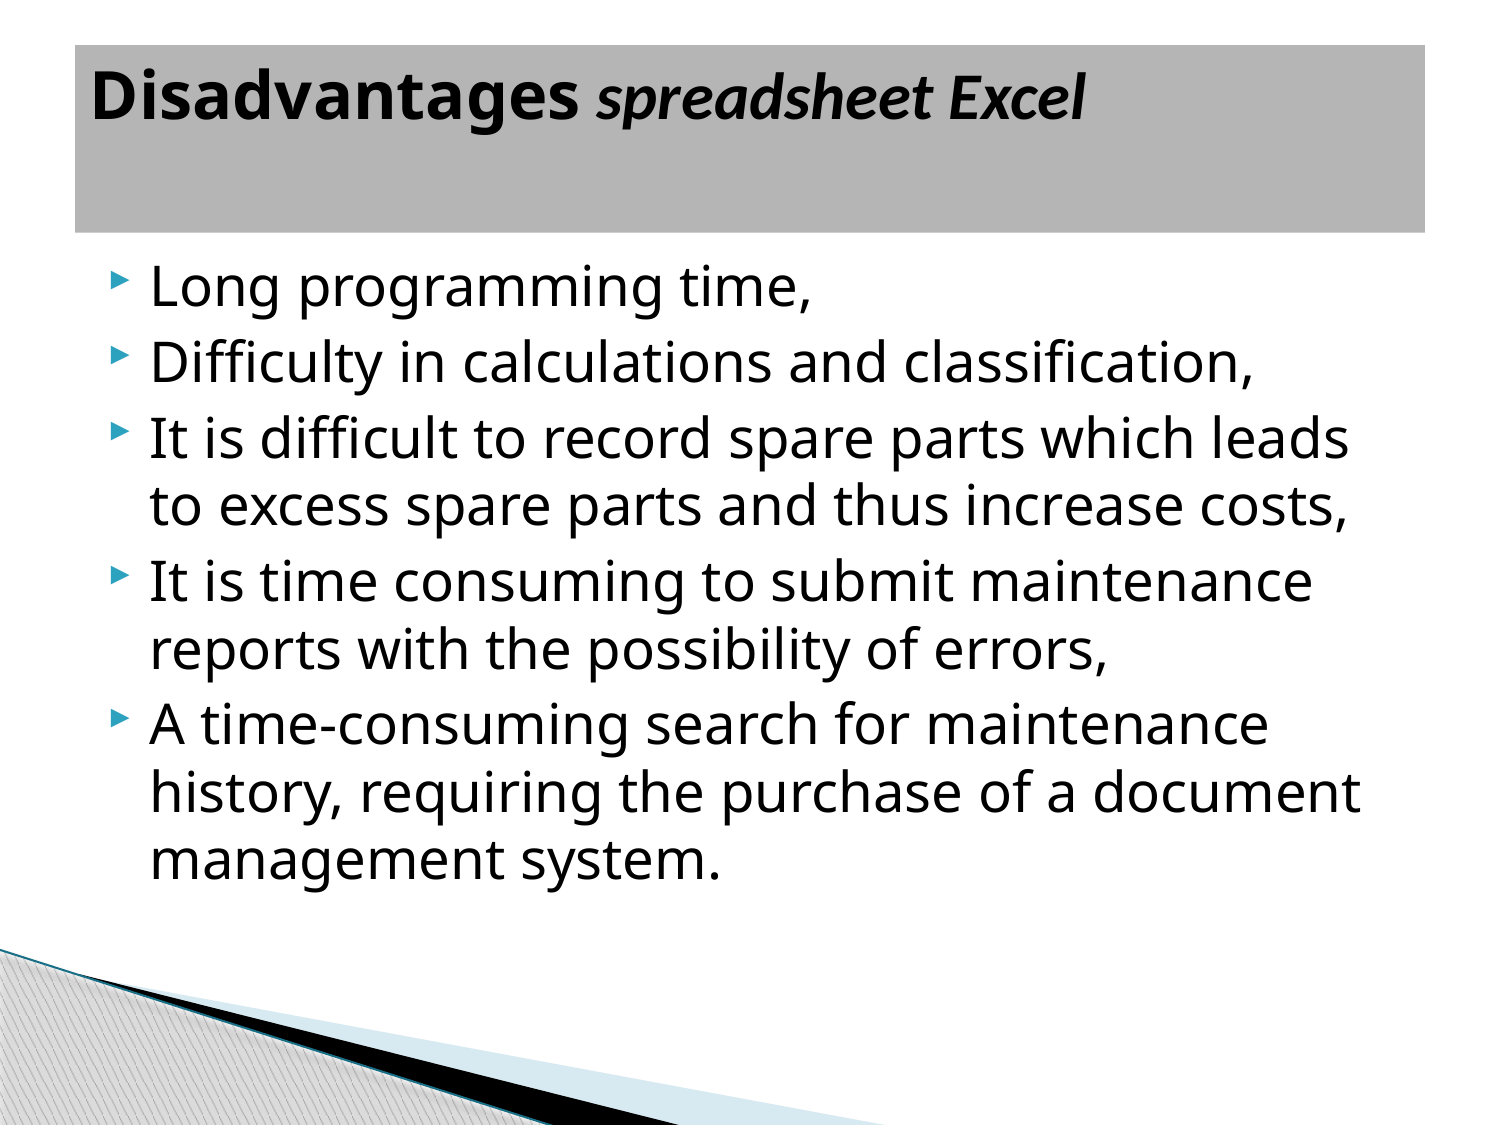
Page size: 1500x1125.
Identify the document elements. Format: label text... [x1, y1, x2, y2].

title Disadvantages spreadsheet Excel [75, 45, 1425, 233]
list Long programming time, Difficulty in calculations and classification, It is difficult to record spare parts which leads to excess spare parts and thus increase costs, It is time consuming to submit maintenance reports with the possibility of errors, A time-consuming search for maintenance history, requiring the purchase of a document management system. [75, 243, 1425, 986]
